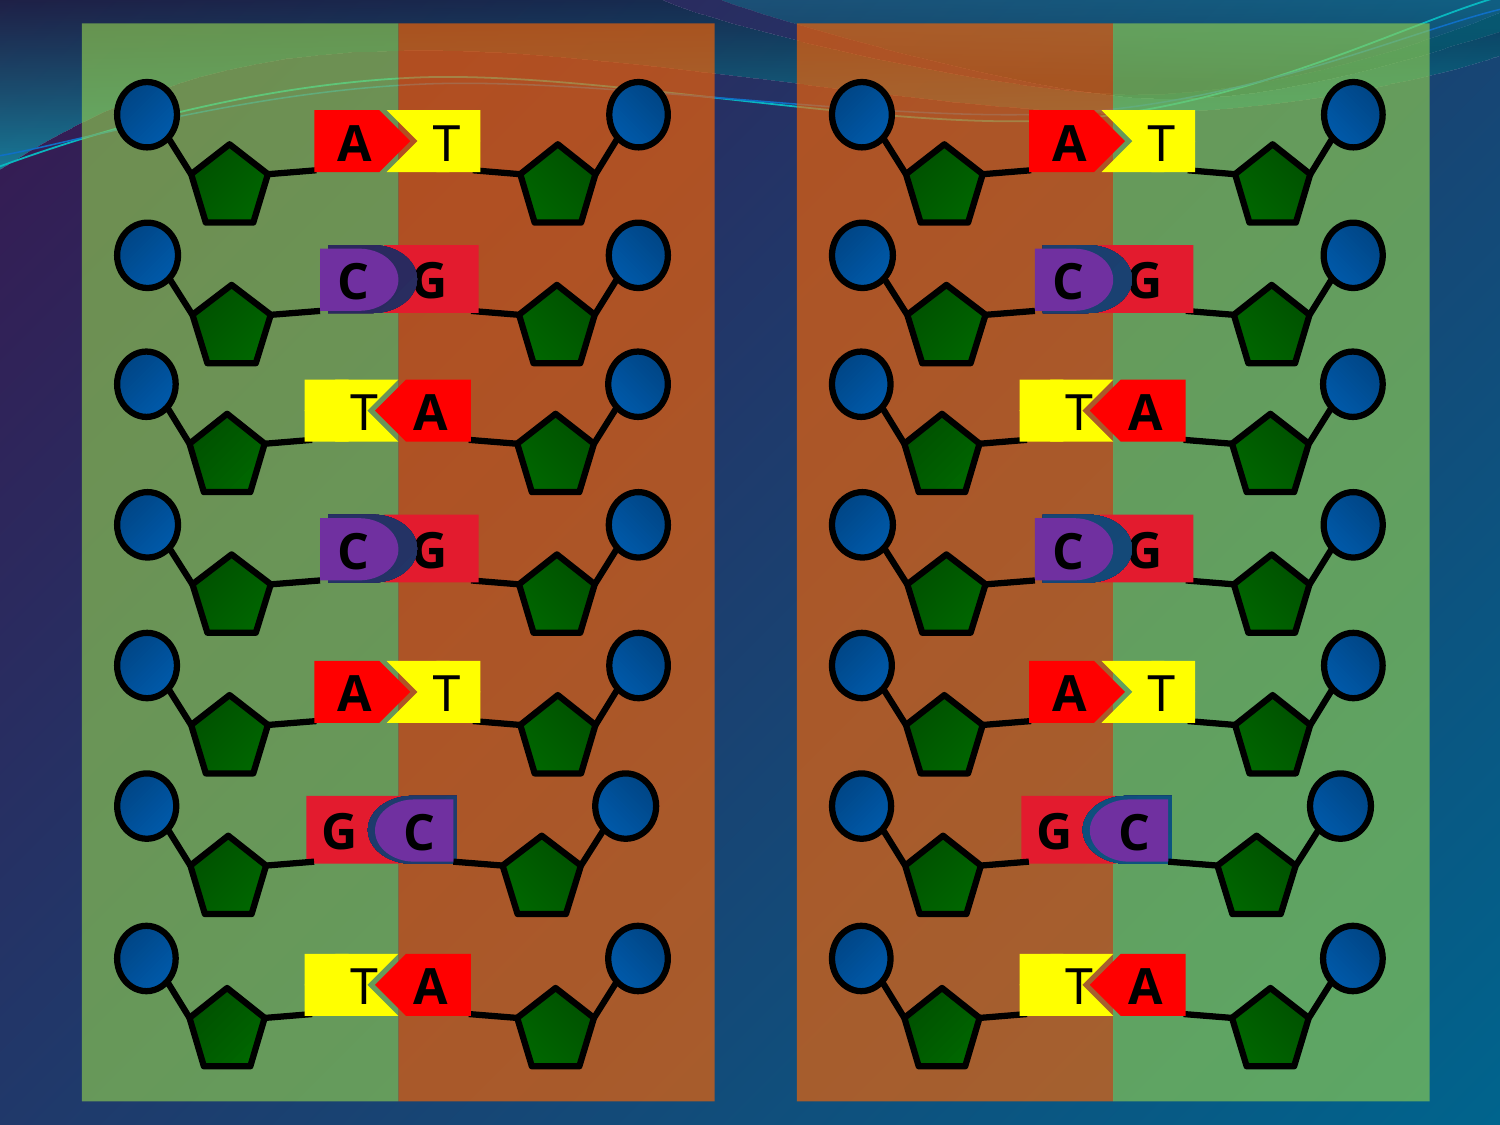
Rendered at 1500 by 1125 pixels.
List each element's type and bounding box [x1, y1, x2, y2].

text_box [80, 21, 400, 1104]
text_box [1111, 21, 1432, 1104]
text_box [795, 21, 1111, 1104]
text_box [400, 21, 717, 1104]
text_box [831, 81, 1384, 1067]
text_box [116, 81, 669, 1067]
